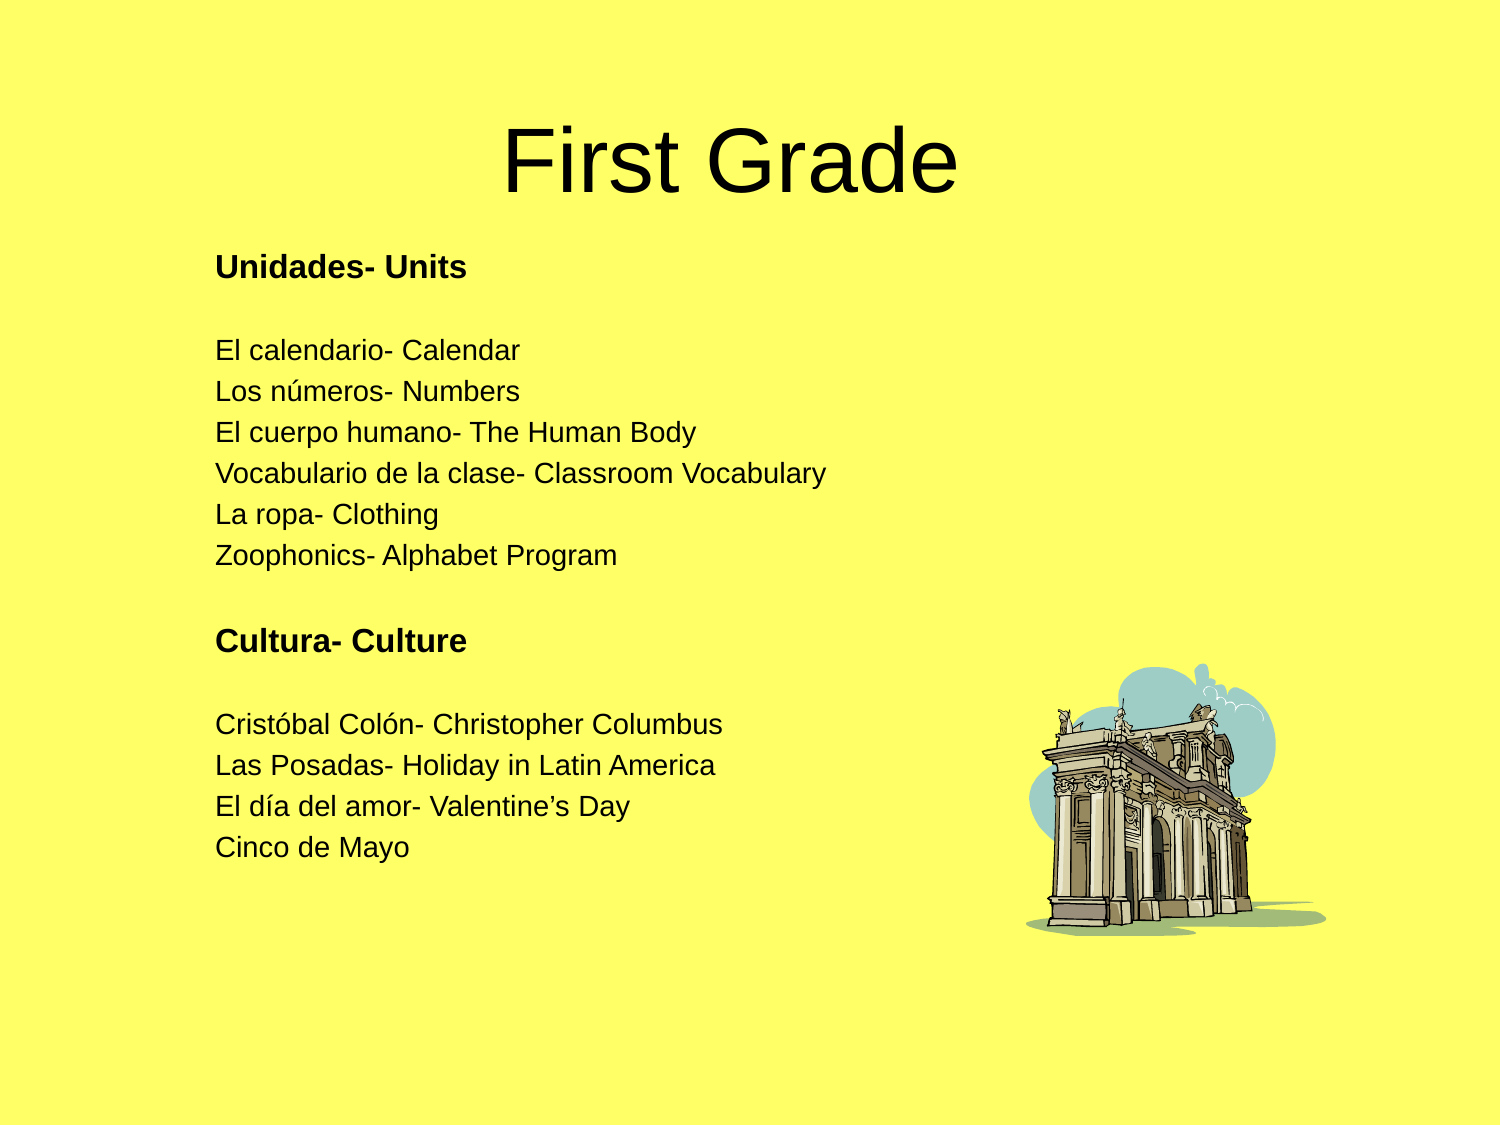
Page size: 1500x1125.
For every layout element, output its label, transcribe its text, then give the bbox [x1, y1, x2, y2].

picture [1024, 662, 1328, 938]
subtitle Unidades- Units El calendario- Calendar Los números- Numbers El cuerpo humano- The Human Body Vocabulario de la clase- Classroom Vocabulary La ropa- Clothing Zoophonics- Alphabet Program Cultura- Culture Cristóbal Colón- Christopher Columbus Las Posadas- Holiday in Latin America El día del amor- Valentine’s Day Cinco de Mayo [200, 237, 1275, 925]
title First Grade [99, 75, 1363, 238]
